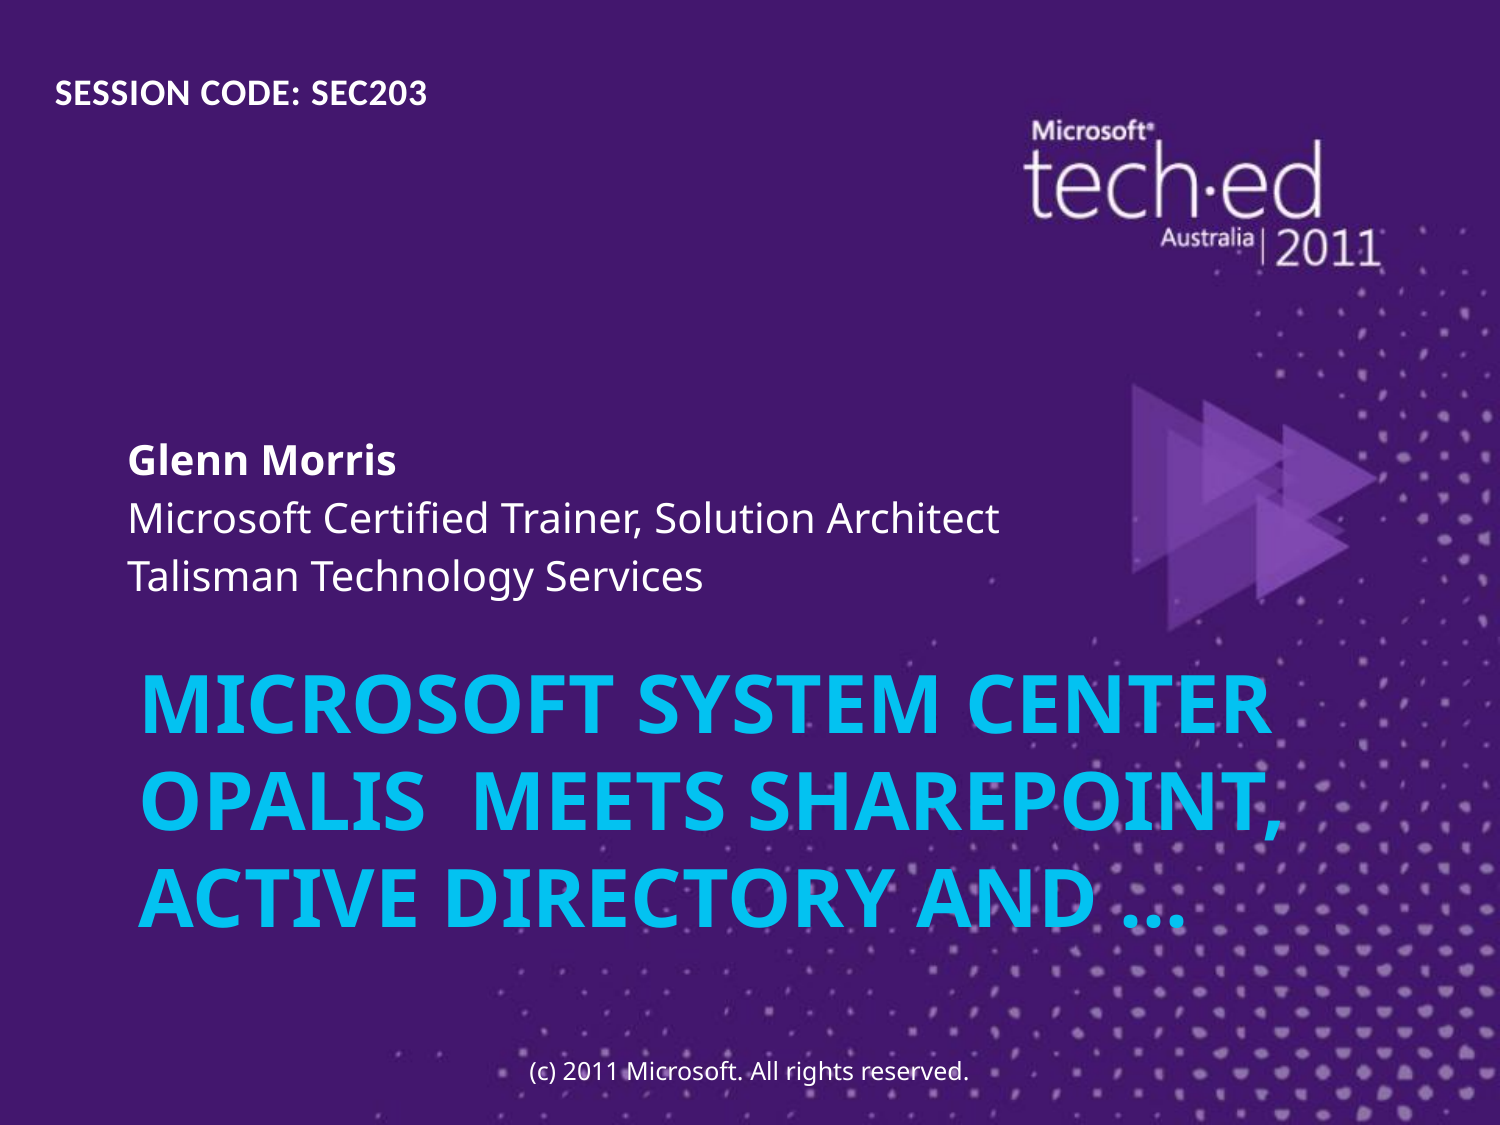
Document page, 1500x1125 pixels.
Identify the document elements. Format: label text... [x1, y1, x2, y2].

text_box SESSION CODE: SEC203 [54, 73, 647, 114]
picture [0, 0, 1500, 1125]
list Glenn Morris Microsoft Certified Trainer, Solution Architect Talisman Technology Services [112, 361, 1388, 608]
title MICrosoft System Center Opalis meets Sharepoint, Active Directory and ... [123, 645, 1424, 953]
footer (c) 2011 Microsoft. All rights reserved. [512, 1042, 988, 1103]
